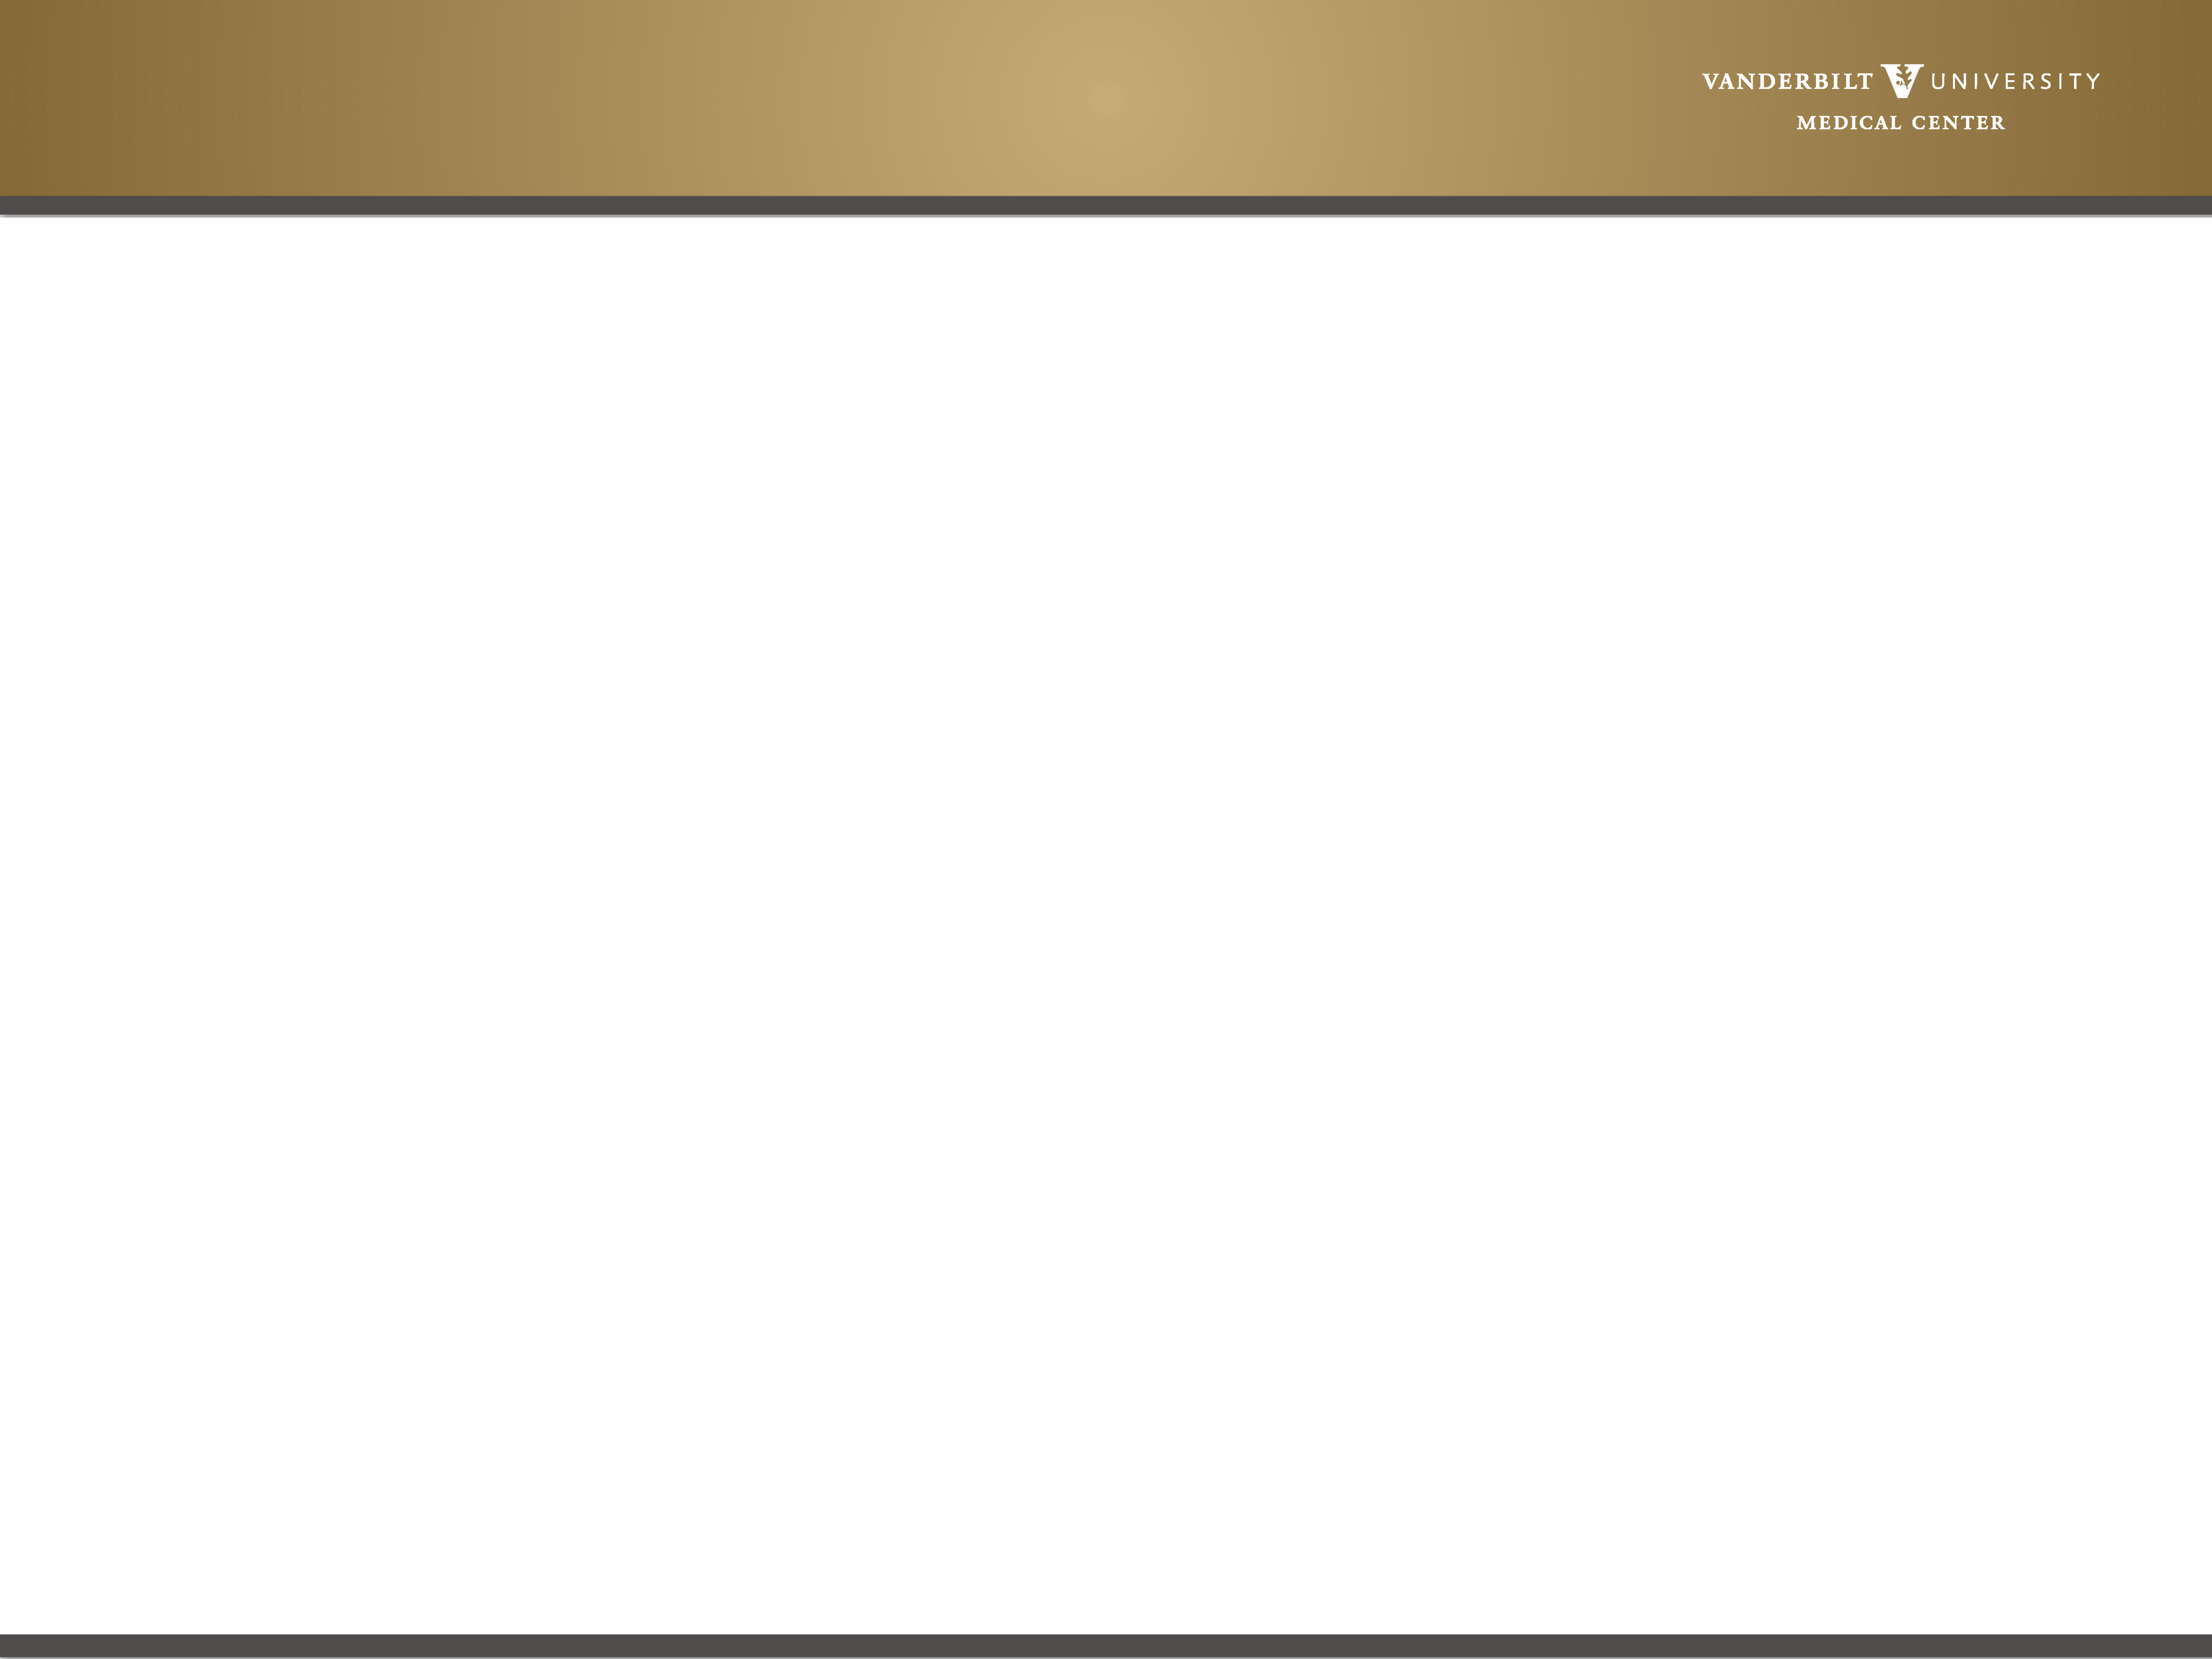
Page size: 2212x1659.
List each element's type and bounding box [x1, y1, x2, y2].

picture [1702, 64, 2100, 129]
